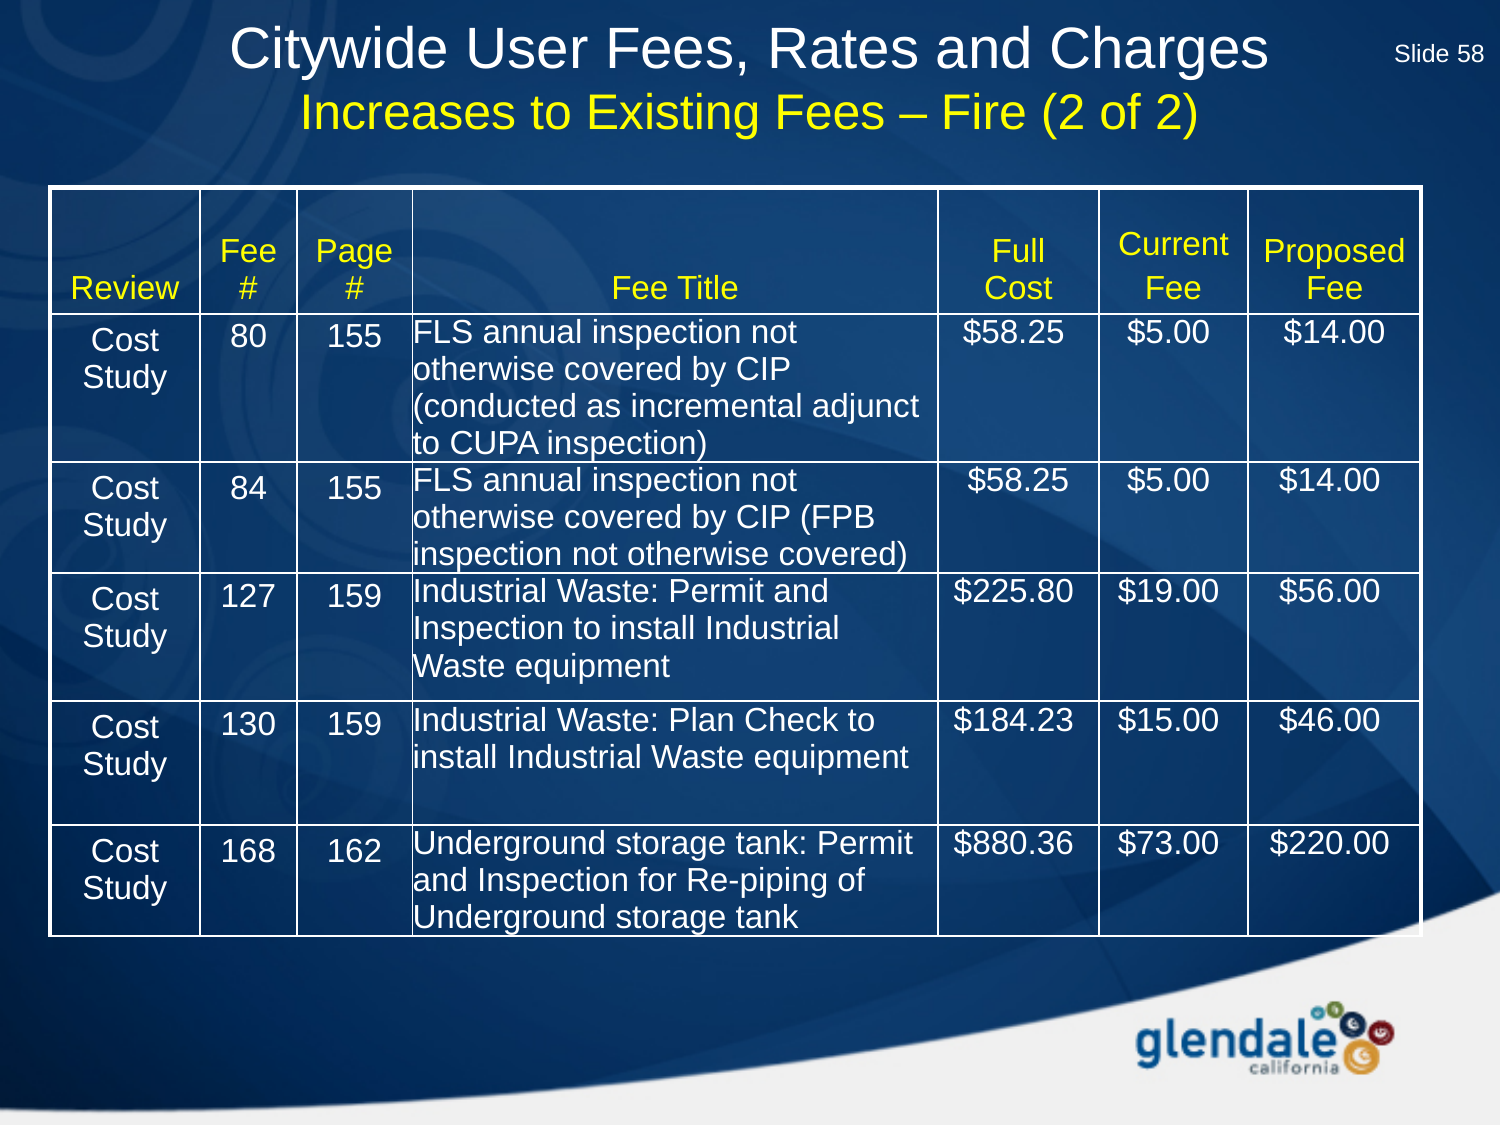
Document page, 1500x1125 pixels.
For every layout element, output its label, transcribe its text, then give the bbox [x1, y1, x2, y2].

table_cell Cost Study [52, 574, 199, 700]
table_cell 84 [201, 463, 296, 572]
table_cell $5.00 [1100, 315, 1247, 461]
table_cell $5.00 [1100, 463, 1247, 572]
picture [0, 0, 1500, 1125]
table_cell 159 [298, 574, 412, 700]
table_cell $46.00 [1249, 702, 1419, 824]
table_cell $220.00 [1249, 826, 1419, 935]
table_cell 80 [201, 315, 296, 461]
table_cell 155 [298, 463, 412, 572]
table_cell $184.23 [939, 702, 1098, 824]
table_cell $15.00 [1100, 702, 1247, 824]
table_cell 127 [201, 574, 296, 700]
table_cell $19.00 [1100, 574, 1247, 700]
table_cell Industrial Waste: Plan Check to install Industrial Waste equipment [413, 702, 937, 824]
table_cell Underground storage tank: Permit and Inspection for Re-piping of Underground storage tank [413, 826, 937, 935]
slide_number Slide 58 [1425, 0, 1500, 75]
table_cell Cost Study [52, 826, 199, 935]
table_cell $56.00 [1249, 574, 1419, 700]
table_cell $880.36 [939, 826, 1098, 935]
table_cell $225.80 [939, 574, 1098, 700]
table_cell 168 [201, 826, 296, 935]
table_cell 159 [298, 702, 412, 824]
table_header Current Fee [1100, 190, 1247, 313]
table_header Page # [298, 190, 412, 313]
table_cell 130 [201, 702, 296, 824]
table_cell $14.00 [1249, 463, 1419, 572]
table_cell $73.00 [1100, 826, 1247, 935]
table_cell FLS annual inspection not otherwise covered by CIP (conducted as incremental adjunct to CUPA inspection) [413, 315, 937, 461]
table_cell $58.25 [939, 463, 1098, 572]
table_header Fee Title [413, 190, 937, 313]
text_box Citywide User Fees, Rates and Charges Increases to Existing Fees – Fire (2 of 2) [74, 0, 1425, 150]
table_cell Industrial Waste: Permit and Inspection to install Industrial Waste equipment [413, 574, 937, 700]
table_header Review [52, 190, 199, 313]
table_cell $14.00 [1249, 315, 1419, 461]
table_header Full Cost [939, 190, 1098, 313]
table_cell FLS annual inspection not otherwise covered by CIP (FPB inspection not otherwise covered) [413, 463, 937, 572]
table_cell 155 [298, 315, 412, 461]
table_cell $58.25 [939, 315, 1098, 461]
table_cell Cost Study [52, 463, 199, 572]
table_header Fee# [201, 190, 296, 313]
table_cell Cost Study [52, 702, 199, 824]
table_cell Cost Study [52, 315, 199, 461]
table_cell 162 [298, 826, 412, 935]
table_header Proposed Fee [1249, 190, 1419, 313]
